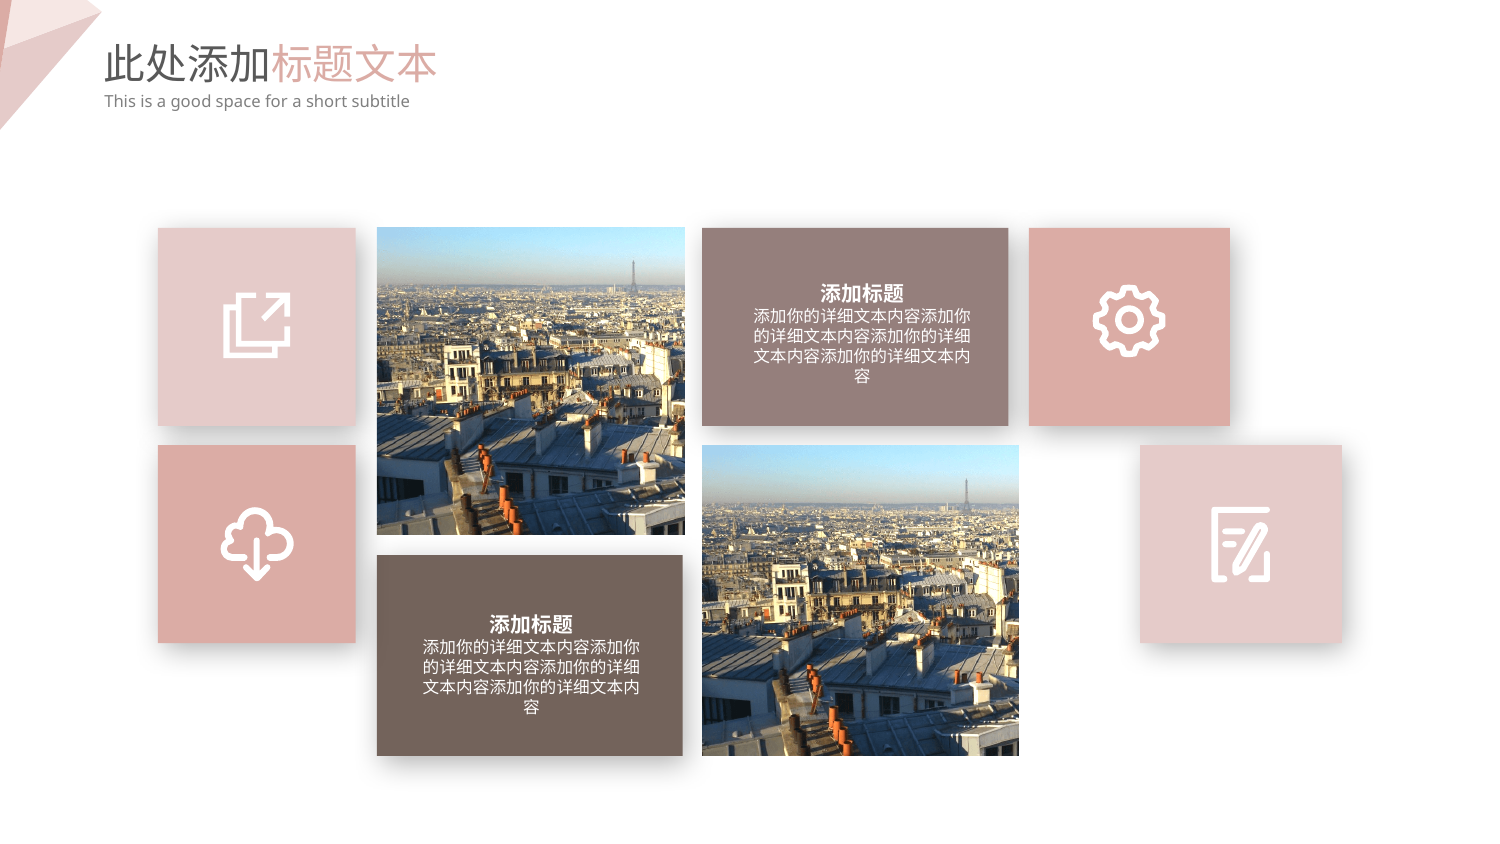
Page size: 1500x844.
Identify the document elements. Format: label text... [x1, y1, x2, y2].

picture [376, 227, 685, 535]
text_box This is a good space for a short subtitle [102, 83, 426, 119]
text_box [1139, 444, 1343, 644]
text_box 此处添加标题文本 [102, 30, 454, 95]
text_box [1211, 506, 1270, 583]
text_box 添加标题 添加你的详细文本内容添加你的详细文本内容添加你的详细文本内容添加你的详细文本内容 [419, 606, 644, 717]
text_box [157, 227, 357, 427]
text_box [223, 292, 291, 359]
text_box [0, 0, 102, 130]
picture [702, 445, 1020, 756]
text_box [376, 554, 684, 757]
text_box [1092, 284, 1166, 358]
text_box [157, 444, 357, 644]
text_box [701, 227, 1010, 427]
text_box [220, 507, 294, 582]
text_box 添加标题 添加你的详细文本内容添加你的详细文本内容添加你的详细文本内容添加你的详细文本内容 [750, 275, 975, 386]
text_box [1028, 227, 1231, 427]
